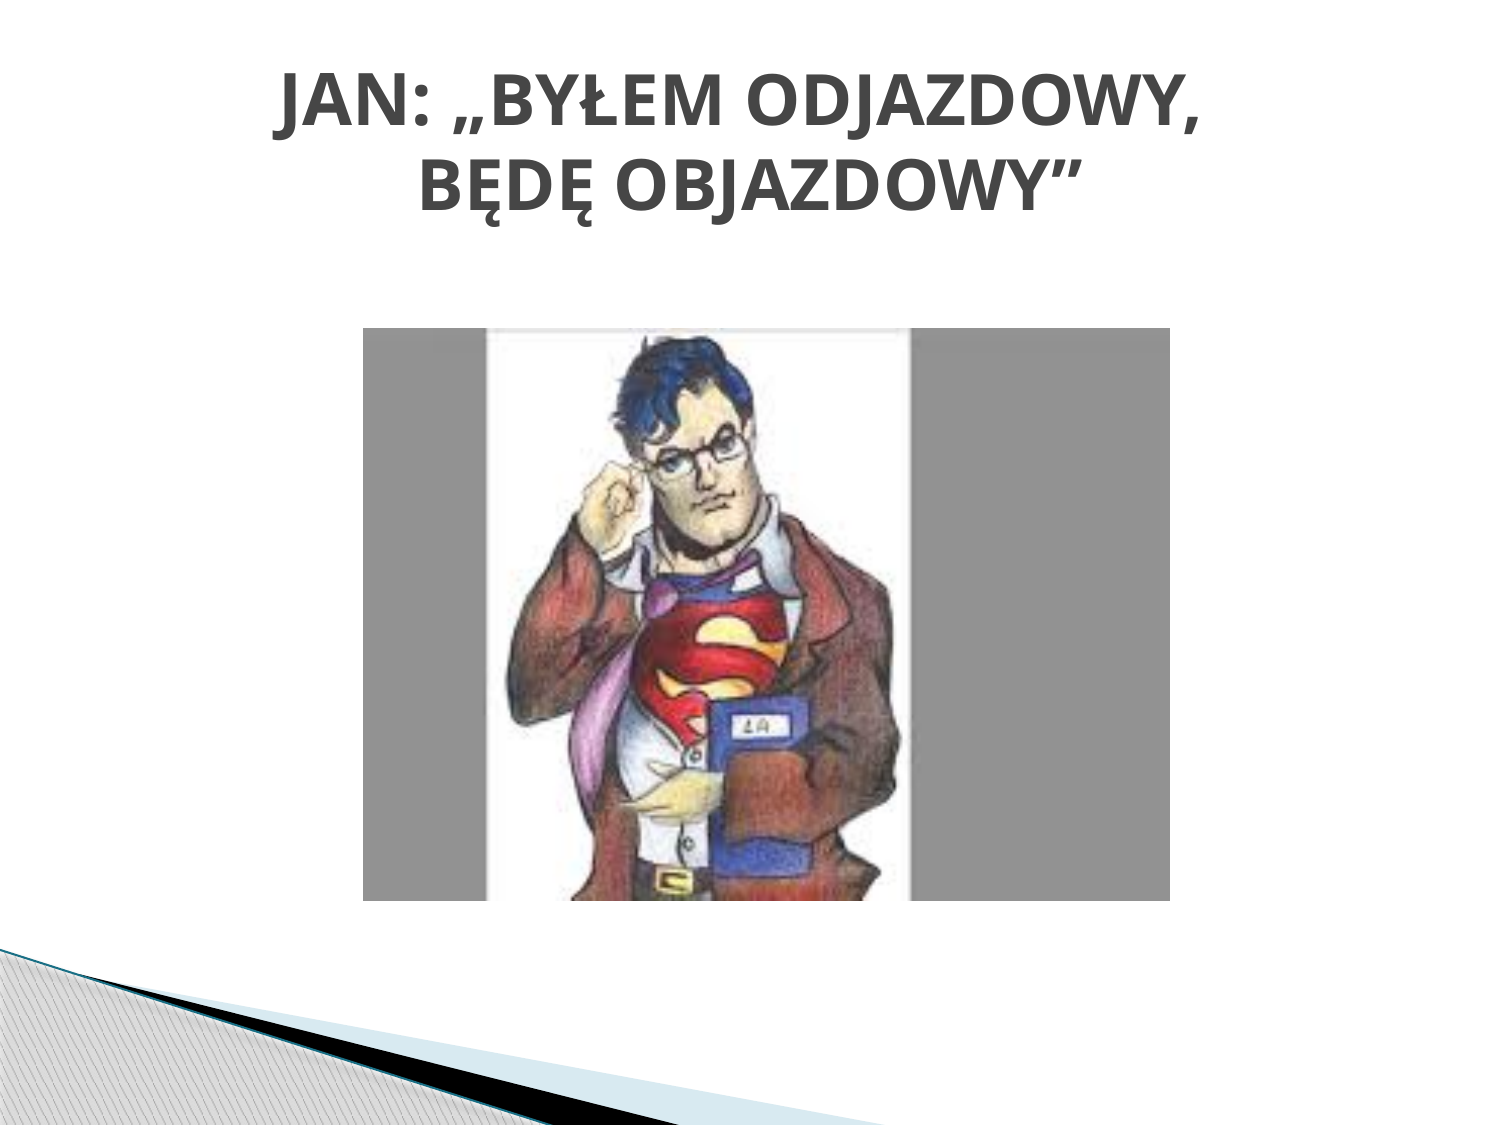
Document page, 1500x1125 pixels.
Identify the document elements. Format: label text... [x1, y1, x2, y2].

title JAN: „BYŁEM ODJAZDOWY, BĘDĘ OBJAZDOWY” [75, 45, 1425, 233]
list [362, 327, 1170, 902]
